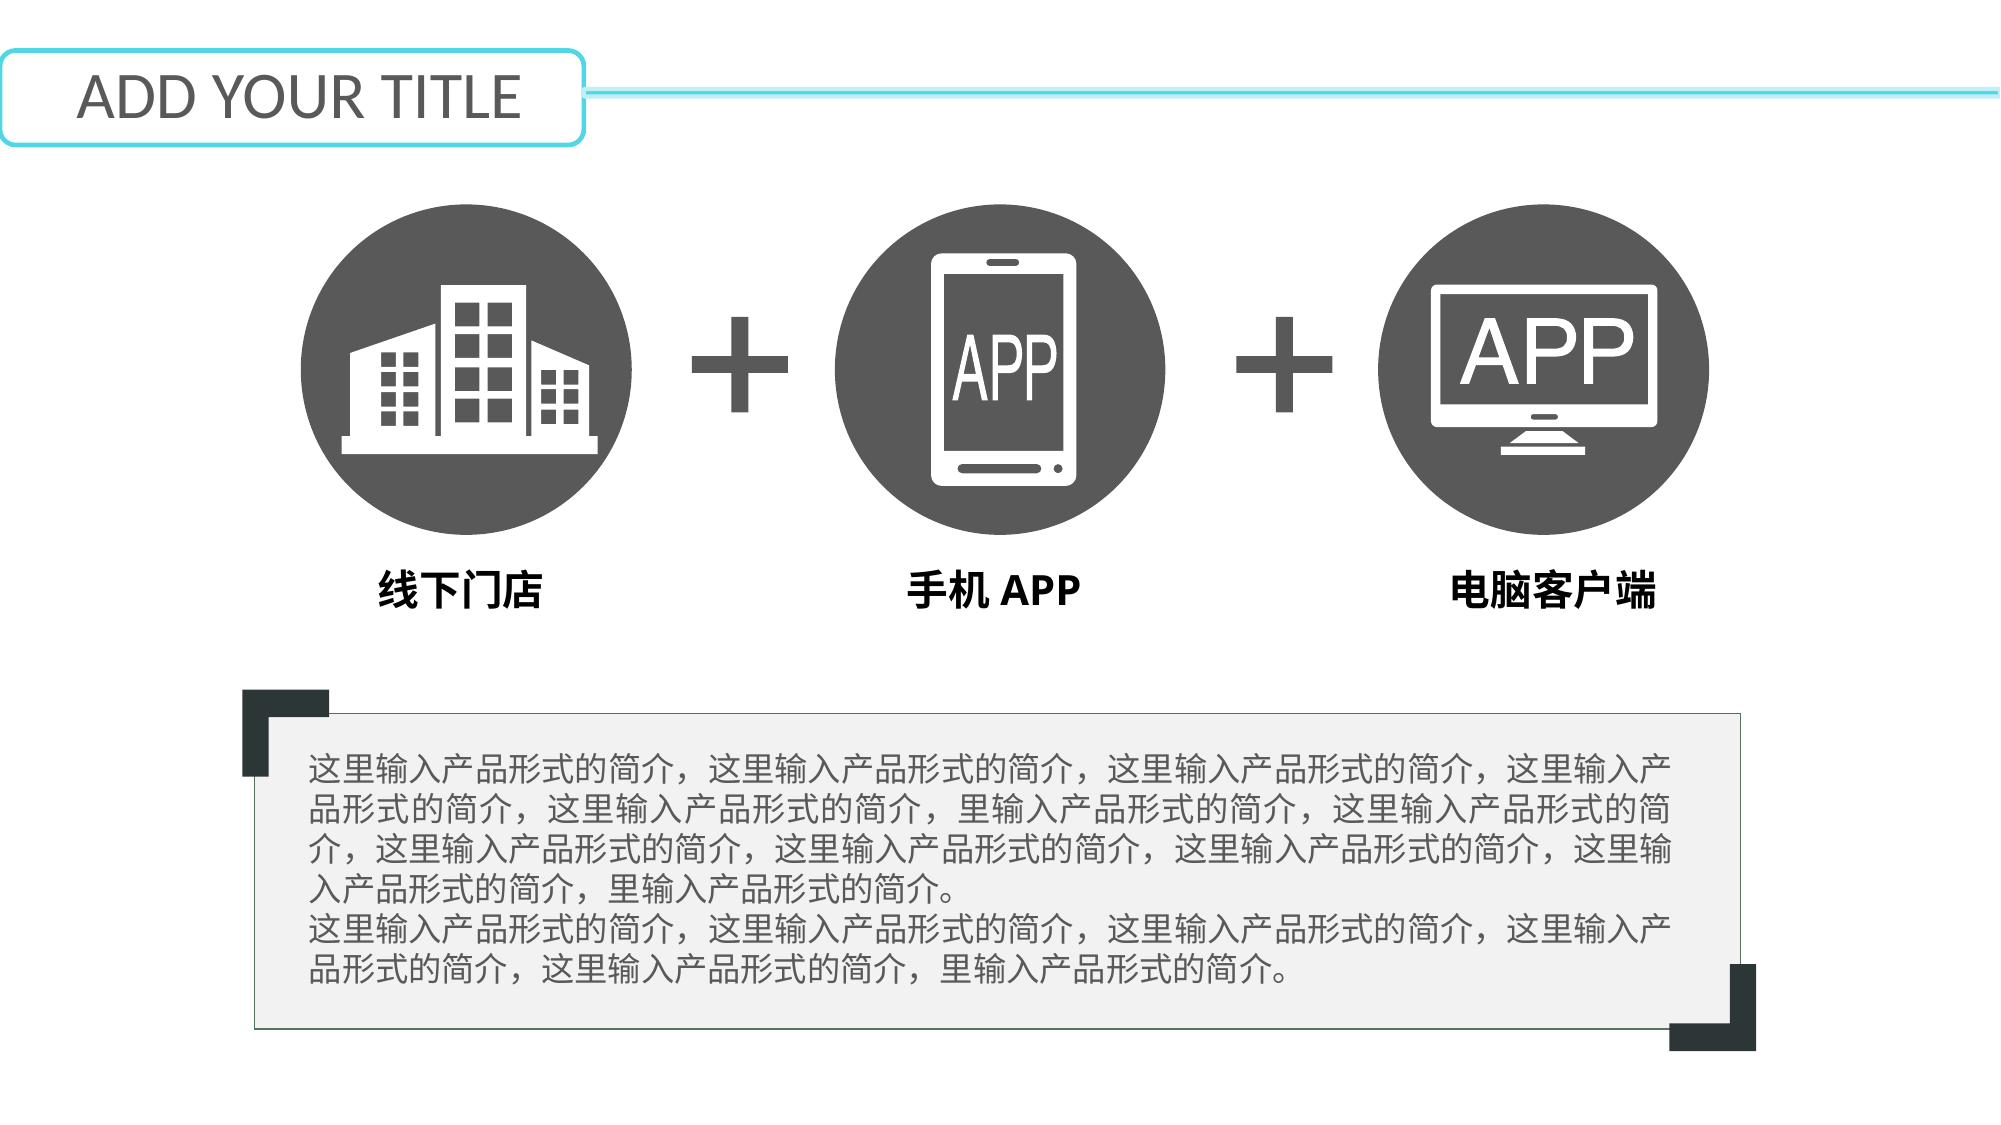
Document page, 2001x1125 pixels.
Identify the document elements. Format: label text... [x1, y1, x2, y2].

text_box [691, 316, 788, 413]
text_box 线下门店 [324, 556, 598, 621]
text_box [254, 713, 1741, 1029]
text_box [1236, 316, 1333, 413]
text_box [0, 44, 2000, 146]
text_box [242, 689, 330, 777]
text_box 电脑客户端 [1416, 556, 1690, 621]
text_box [1669, 964, 1757, 1052]
text_box 手机APP [857, 556, 1131, 621]
text_box 这里输入产品形式的简介，这里输入产品形式的简介，这里输入产品形式的简介，这里输入产品形式的简介，这里输入产品形式的简介，里输入产品形式的简介，这里输入产品形式的简介，这里输入产品形式的简介，这里输入产品形式的简介，这里输入产品形式的简介，这里输入产品形式的简介，里输入产品形式的简介。 这里输入产品形式的简介，这里输入产品形式的简介，这里输入产品形式的简介，这里输入产品形式的简介，这里输入产品形式的简介，里输入产品形式的简介。 [294, 741, 1690, 996]
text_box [300, 204, 632, 536]
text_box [834, 204, 1166, 536]
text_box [1377, 204, 1710, 536]
